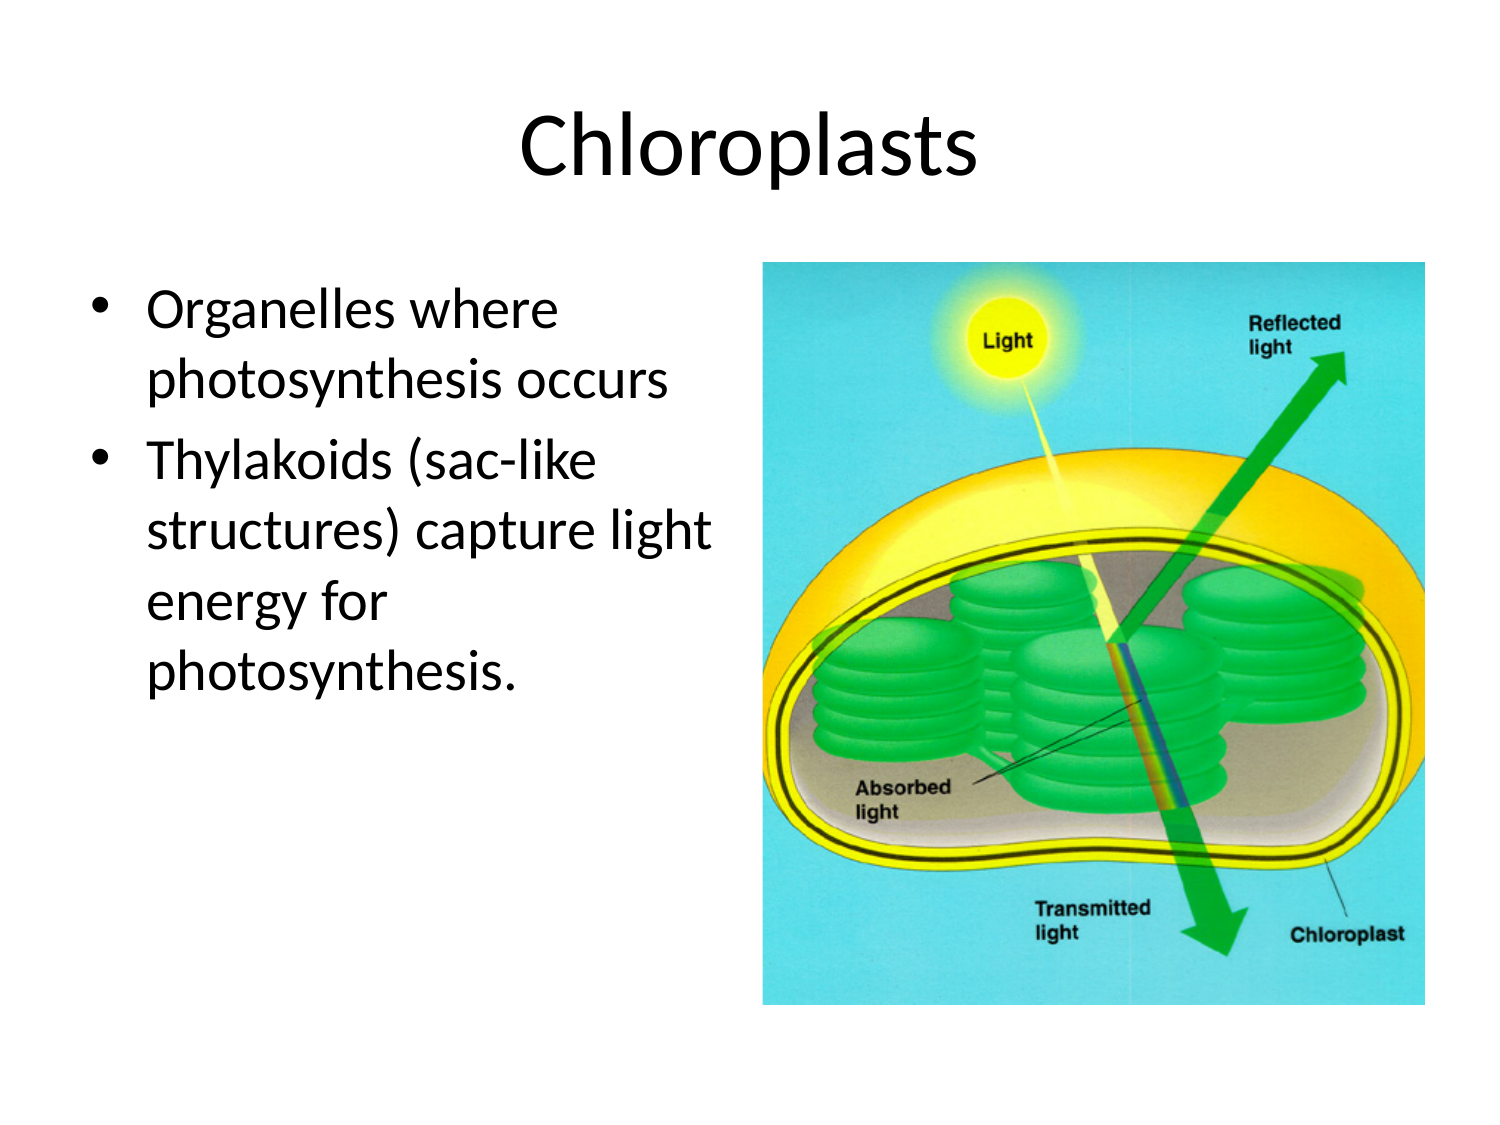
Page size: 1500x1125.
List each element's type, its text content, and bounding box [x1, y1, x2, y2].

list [762, 262, 1426, 1006]
title Chloroplasts [75, 45, 1425, 233]
list Organelles where photosynthesis occurs Thylakoids (sac-like structures) capture light energy for photosynthesis. [75, 262, 738, 1005]
